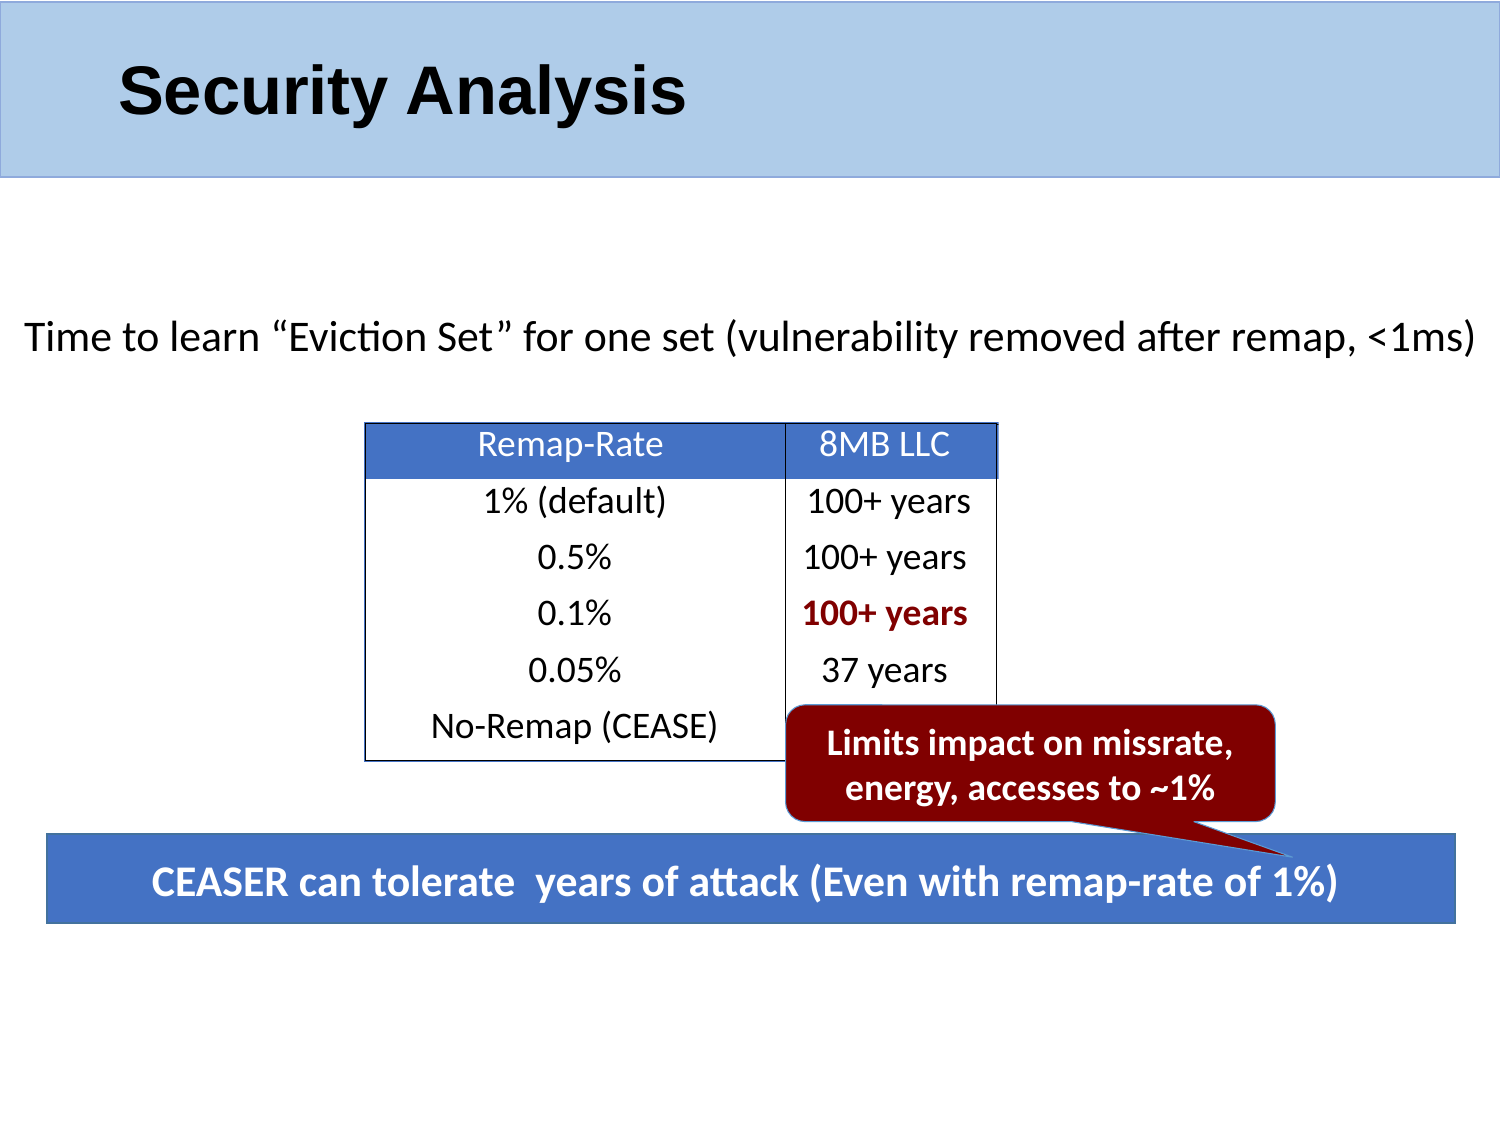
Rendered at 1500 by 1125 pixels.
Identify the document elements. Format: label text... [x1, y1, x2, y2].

text_box Limits impact on missrate, energy, accesses to ~1% [784, 704, 1293, 858]
text_box [365, 423, 785, 761]
title Security Analysis [103, 34, 1397, 151]
text_box [785, 423, 997, 718]
text_box Time to learn “Eviction Set” for one set (vulnerability removed after remap, <1ms) [9, 299, 1500, 390]
text_box [998, 403, 1373, 822]
text_box CEASER can tolerate years of attack (Even with remap-rate of 1%) [46, 833, 1456, 924]
